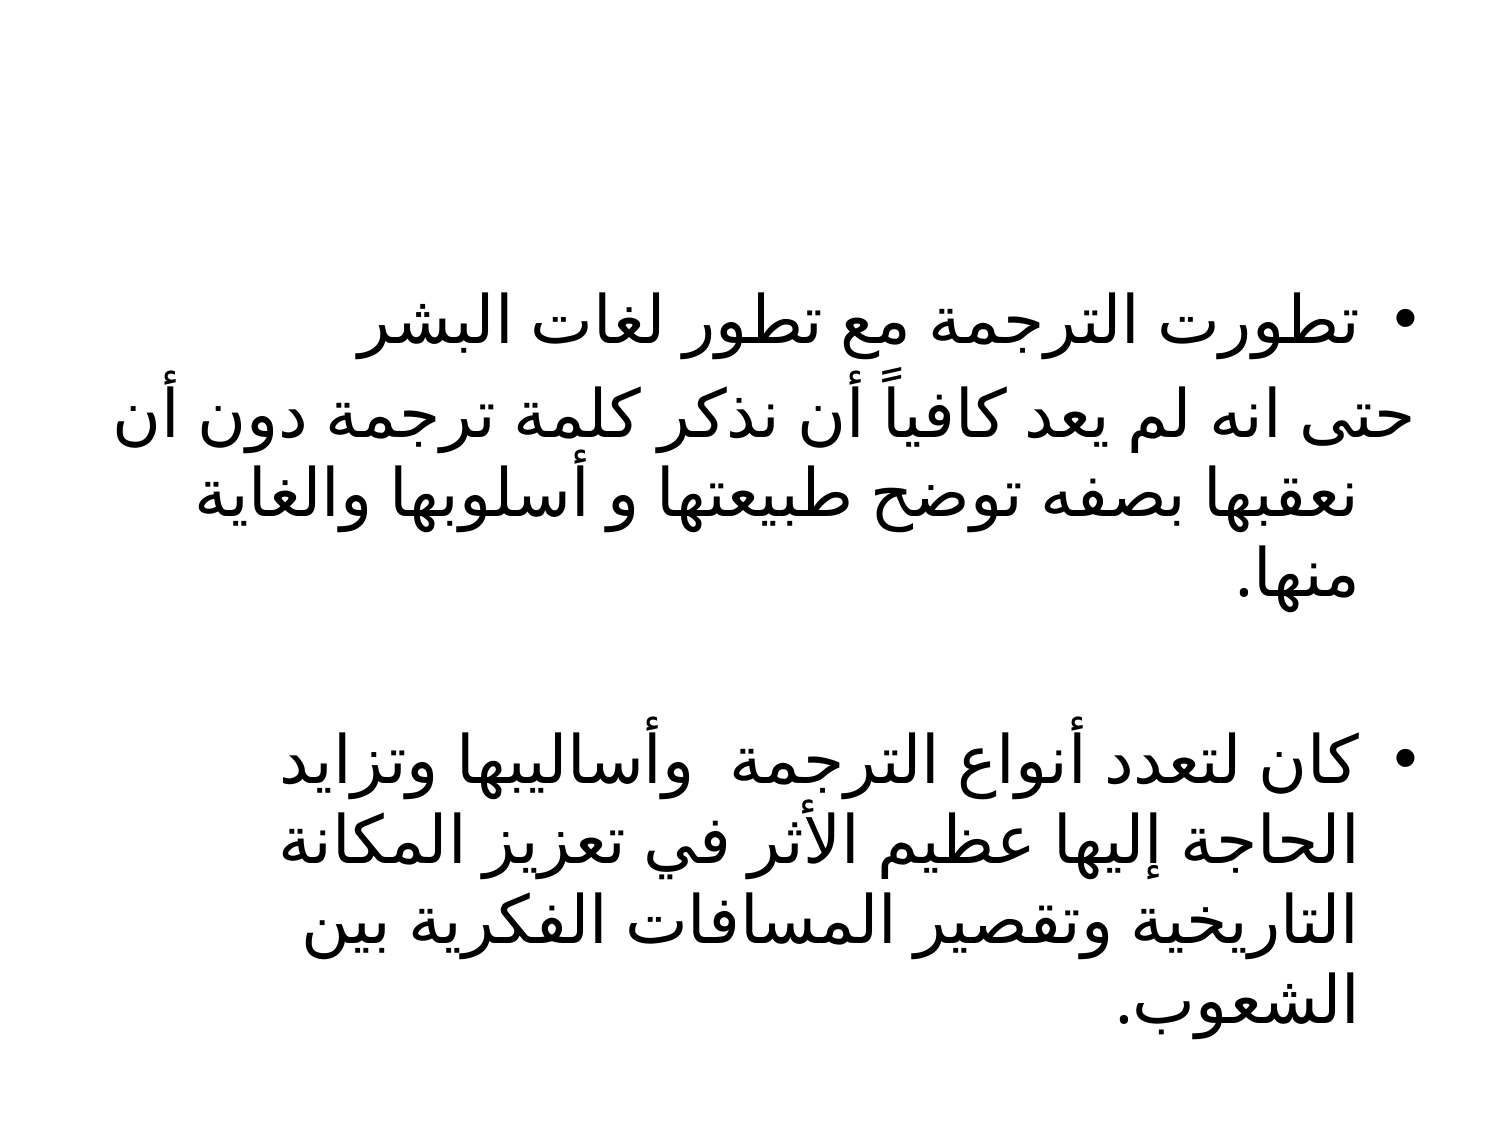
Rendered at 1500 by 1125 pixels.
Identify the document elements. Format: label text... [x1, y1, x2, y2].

list تطورت الترجمة مع تطور لغات البشر حتى انه لم يعد كافياً أن نذكر كلمة ترجمة دون أن نعقبها بصفه توضح طبيعتها و أسلوبها والغاية منها. كان لتعدد أنواع الترجمة وأساليبها وتزايد الحاجة إليها عظيم الأثر في تعزيز المكانة التاريخية وتقصير المسافات الفكرية بين الشعوب. [82, 269, 1432, 1012]
